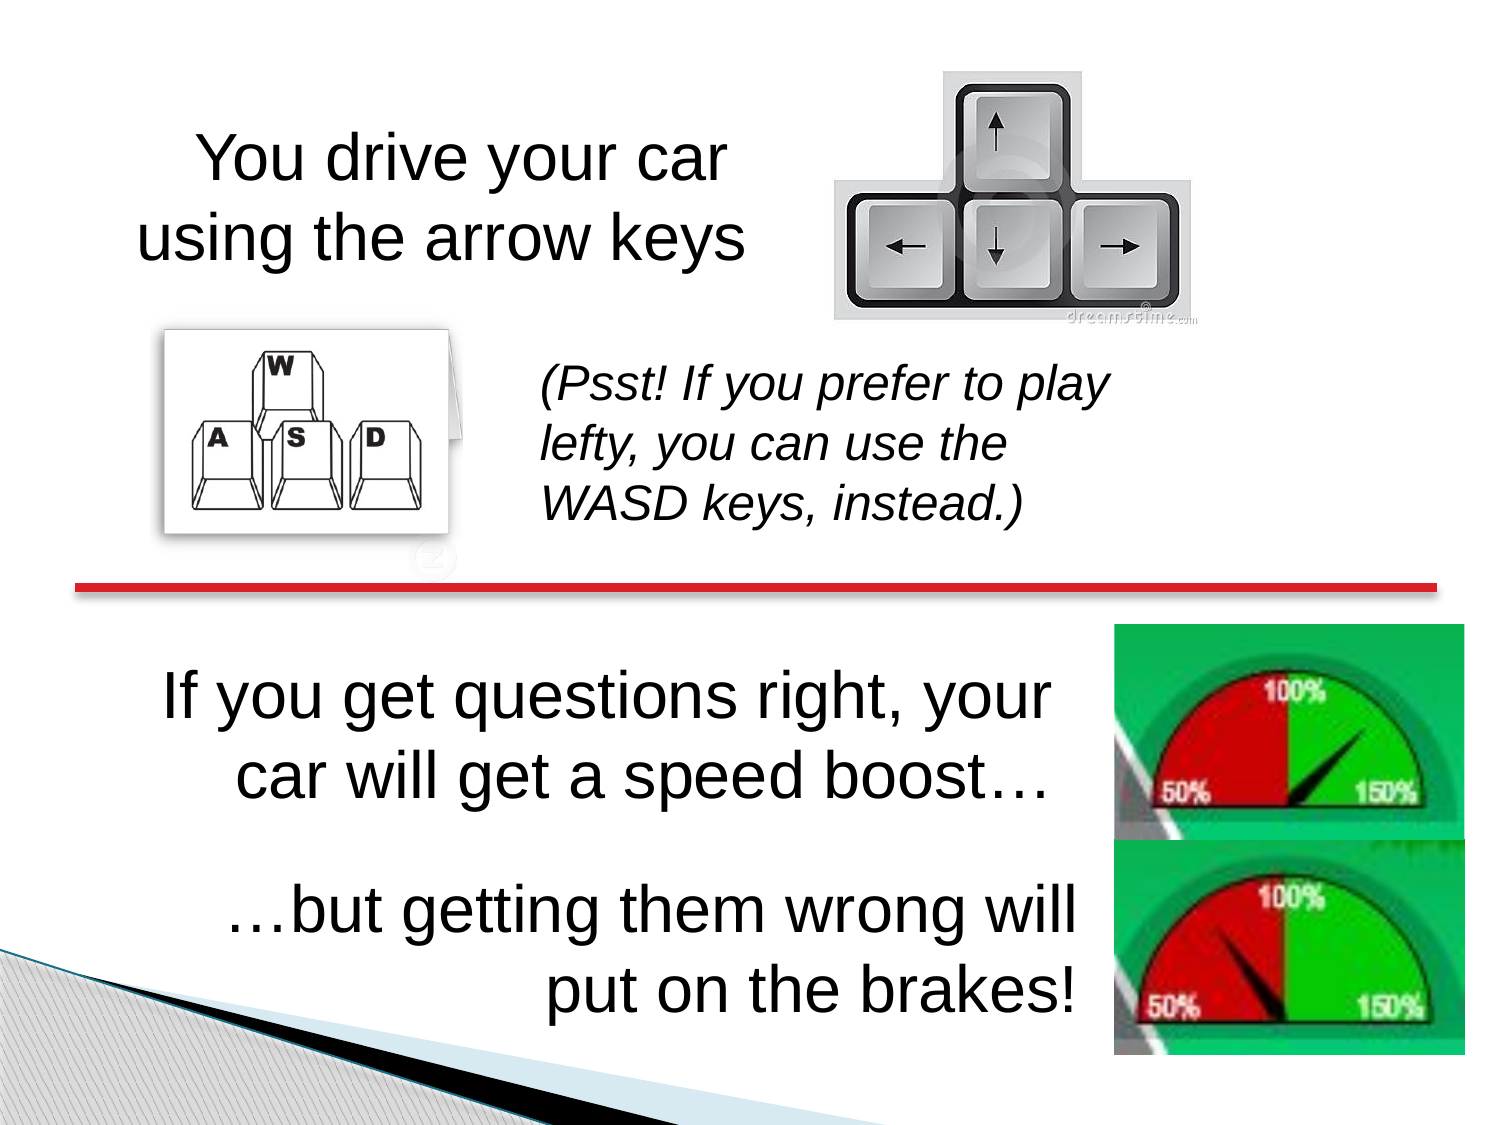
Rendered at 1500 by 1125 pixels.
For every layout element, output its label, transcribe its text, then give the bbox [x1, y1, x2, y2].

picture [149, 274, 463, 587]
text_box …but getting them wrong will put on the brakes! [149, 858, 1094, 1034]
text_box You drive your car using the arrow keys [112, 106, 763, 282]
text_box (Psst! If you prefer to play lefty, you can use the WASD keys, instead.) [525, 342, 1175, 538]
picture [824, 62, 1201, 328]
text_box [1114, 624, 1465, 1055]
text_box If you get questions right, your car will get a speed boost… [124, 644, 1069, 819]
